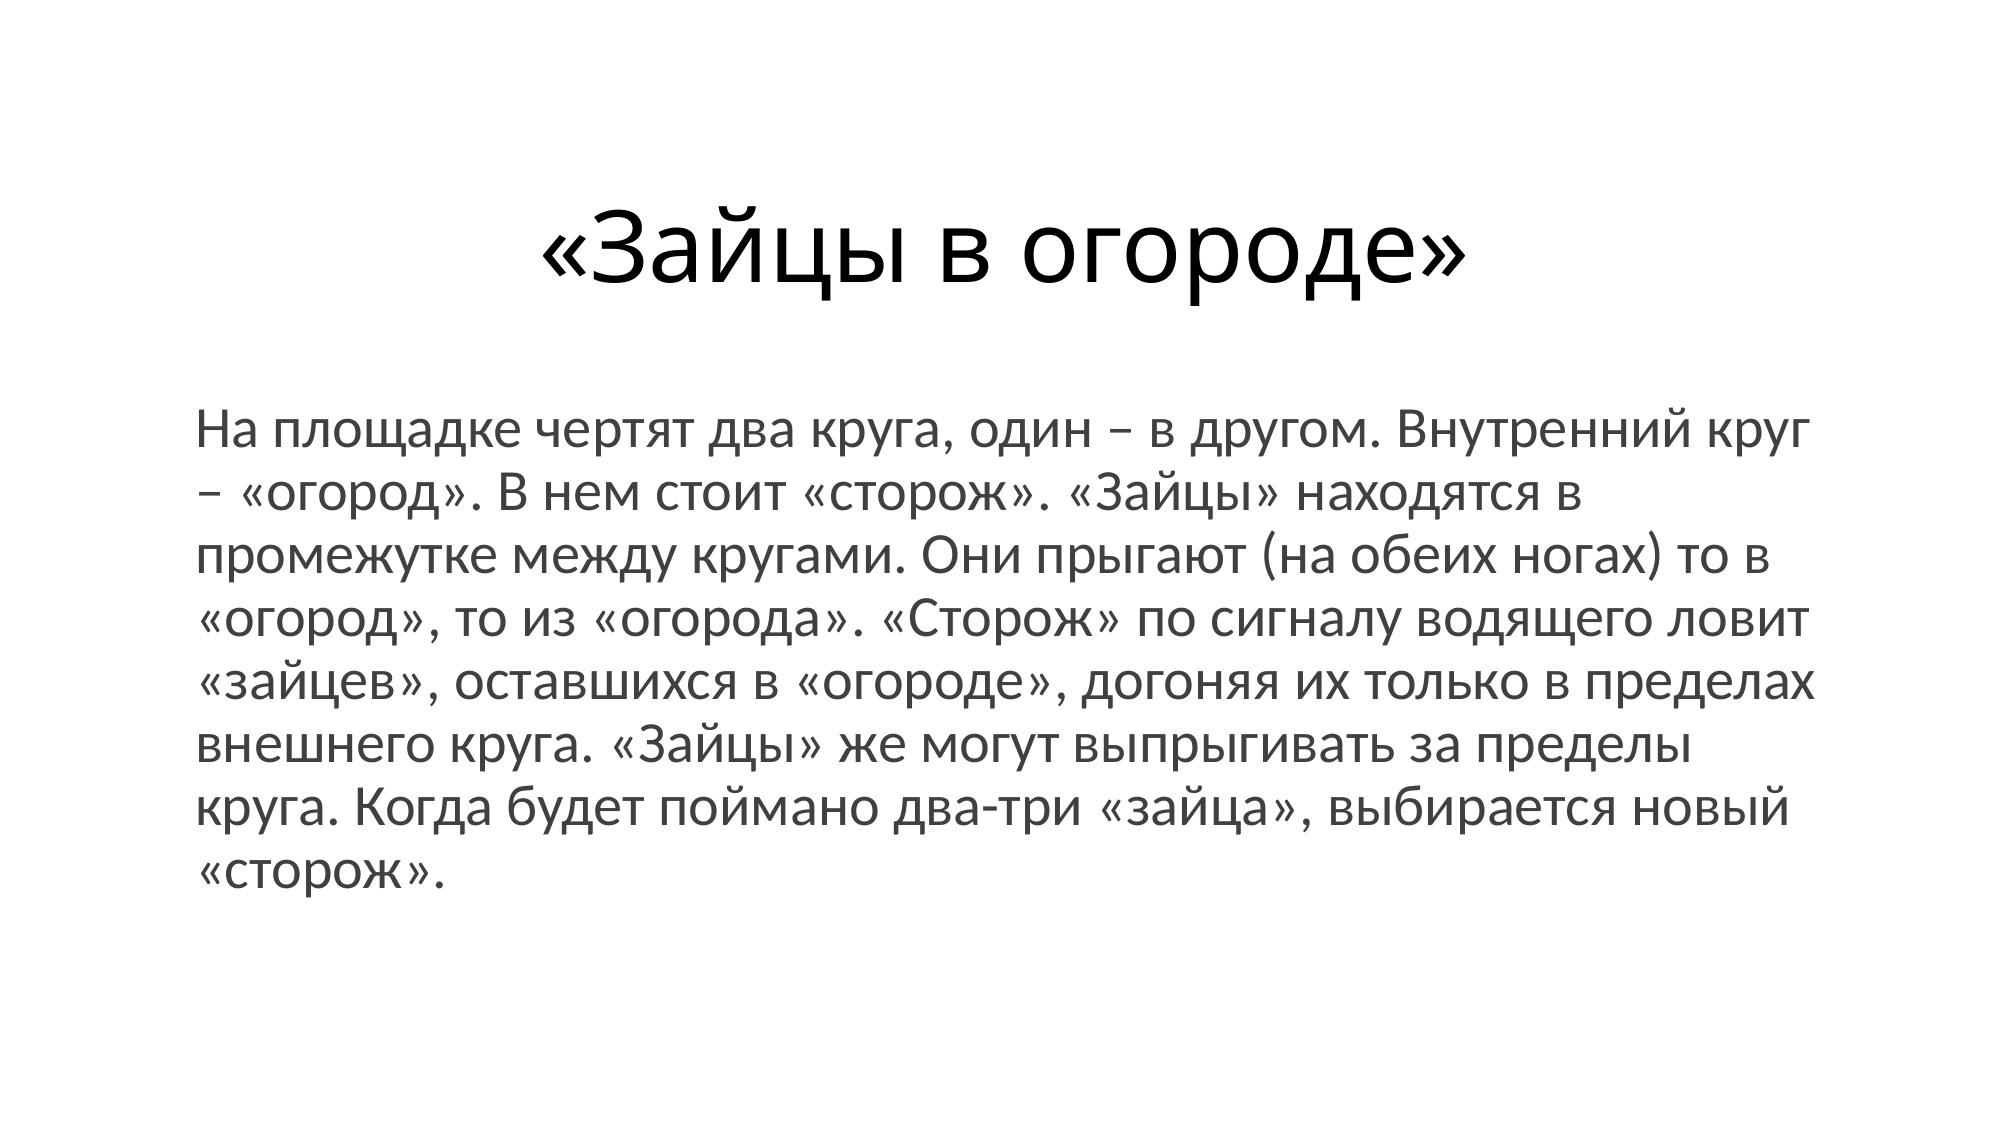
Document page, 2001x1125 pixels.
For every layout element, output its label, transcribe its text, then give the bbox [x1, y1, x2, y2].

text_box «Зайцы в огороде» [179, 174, 1830, 355]
list На площадке чертят два круга, один – в другом. Внутренний круг – «огород». В нем стоит «сторож». «Зайцы» находятся в промежутке между кругами. Они прыгают (на обеих ногах) то в «огород», то из «огорода». «Сторож» по сигналу водящего ловит «зайцев», оставшихся в «огороде», догоняя их только в пределах внешнего круга. «Зайцы» же могут выпрыгивать за пределы круга. Когда будет поймано два-три «зайца», выбирается новый «сторож». [180, 389, 1830, 963]
